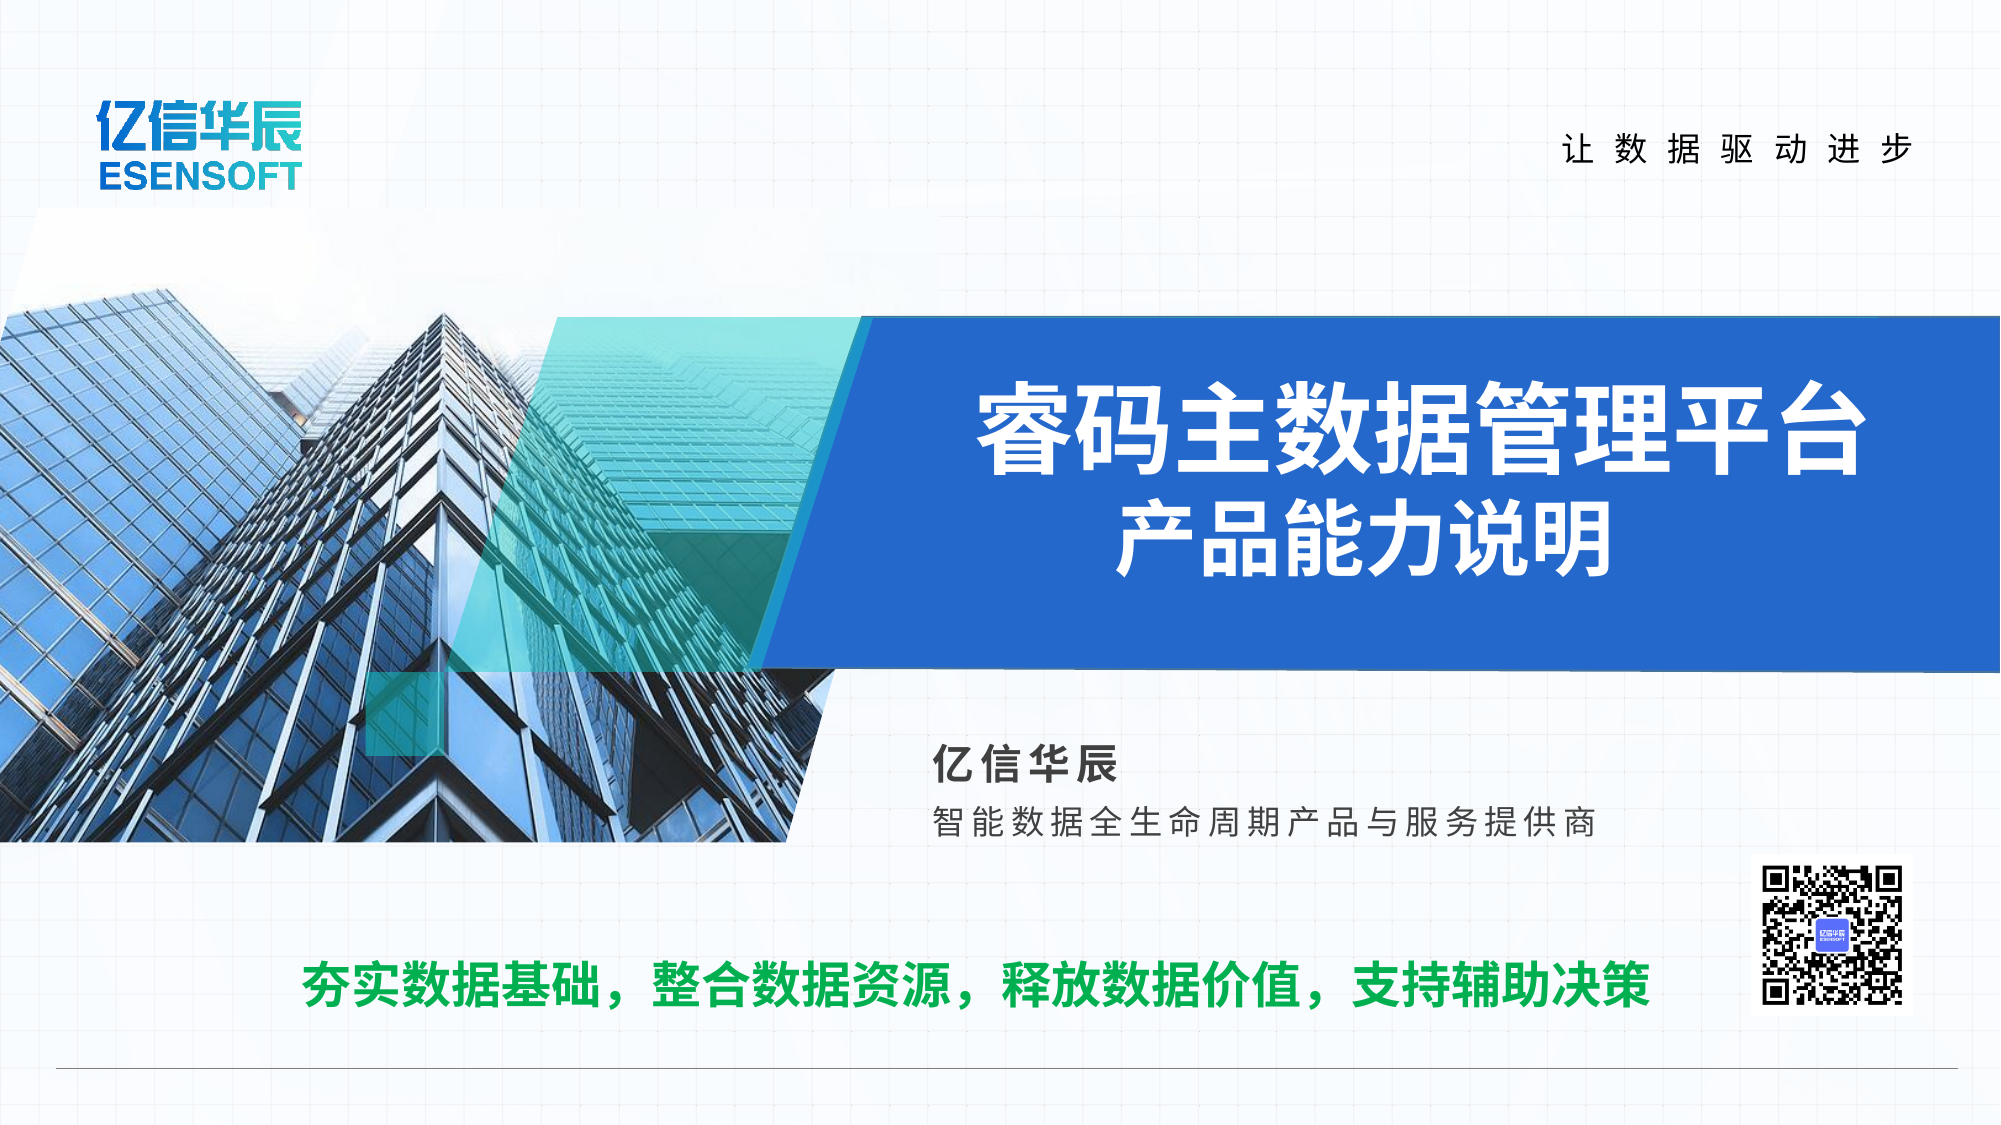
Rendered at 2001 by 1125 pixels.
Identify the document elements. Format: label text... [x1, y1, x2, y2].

text_box 亿信华辰 [939, 730, 1166, 793]
text_box 夯实数据基础，整合数据资源，释放数据价值，支持辅助决策 [284, 946, 1730, 1022]
text_box [939, 315, 2000, 674]
text_box 睿码主数据管理平台 产品能力说明 [939, 359, 1972, 594]
picture [0, 0, 2000, 1125]
text_box [939, 315, 1880, 319]
text_box 智能数据全生命周期产品与服务提供商 [917, 793, 1663, 849]
text_box 让 数 据 驱 动 进 步 [1533, 121, 1942, 176]
